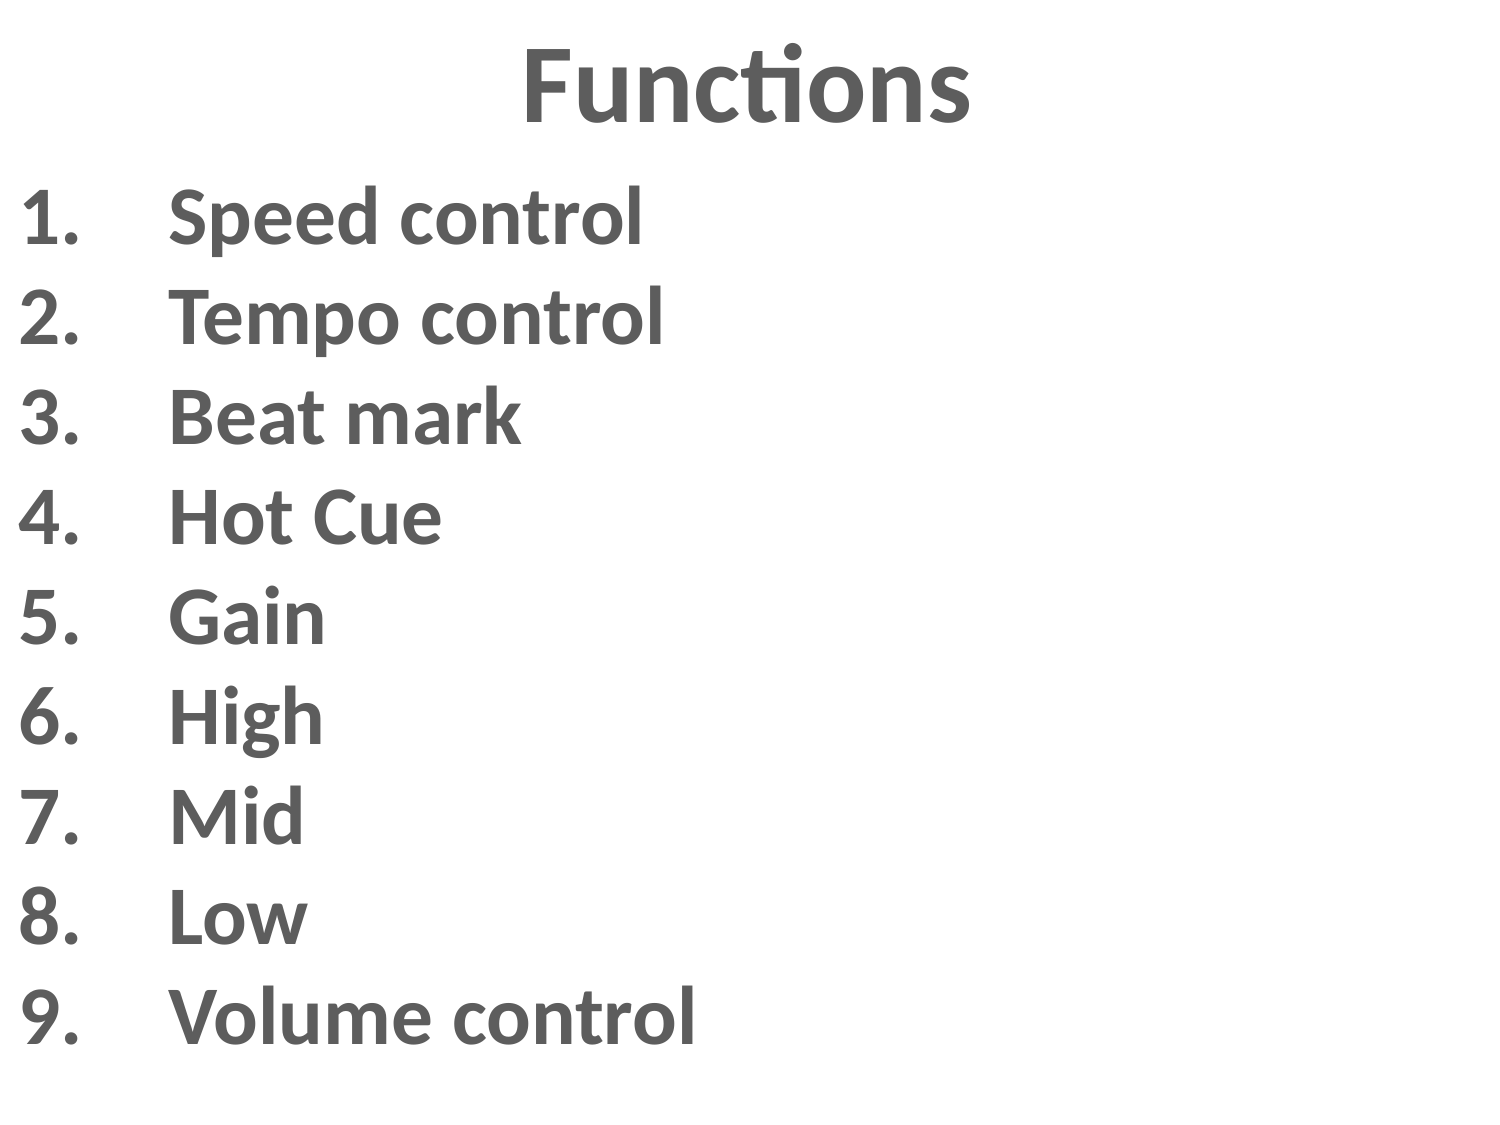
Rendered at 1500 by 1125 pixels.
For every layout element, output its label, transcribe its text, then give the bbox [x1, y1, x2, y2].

text_box Functions [506, 2, 988, 153]
text_box Speed control Tempo control Beat mark Hot Cue Gain High Mid Low Volume control [3, 153, 714, 1069]
